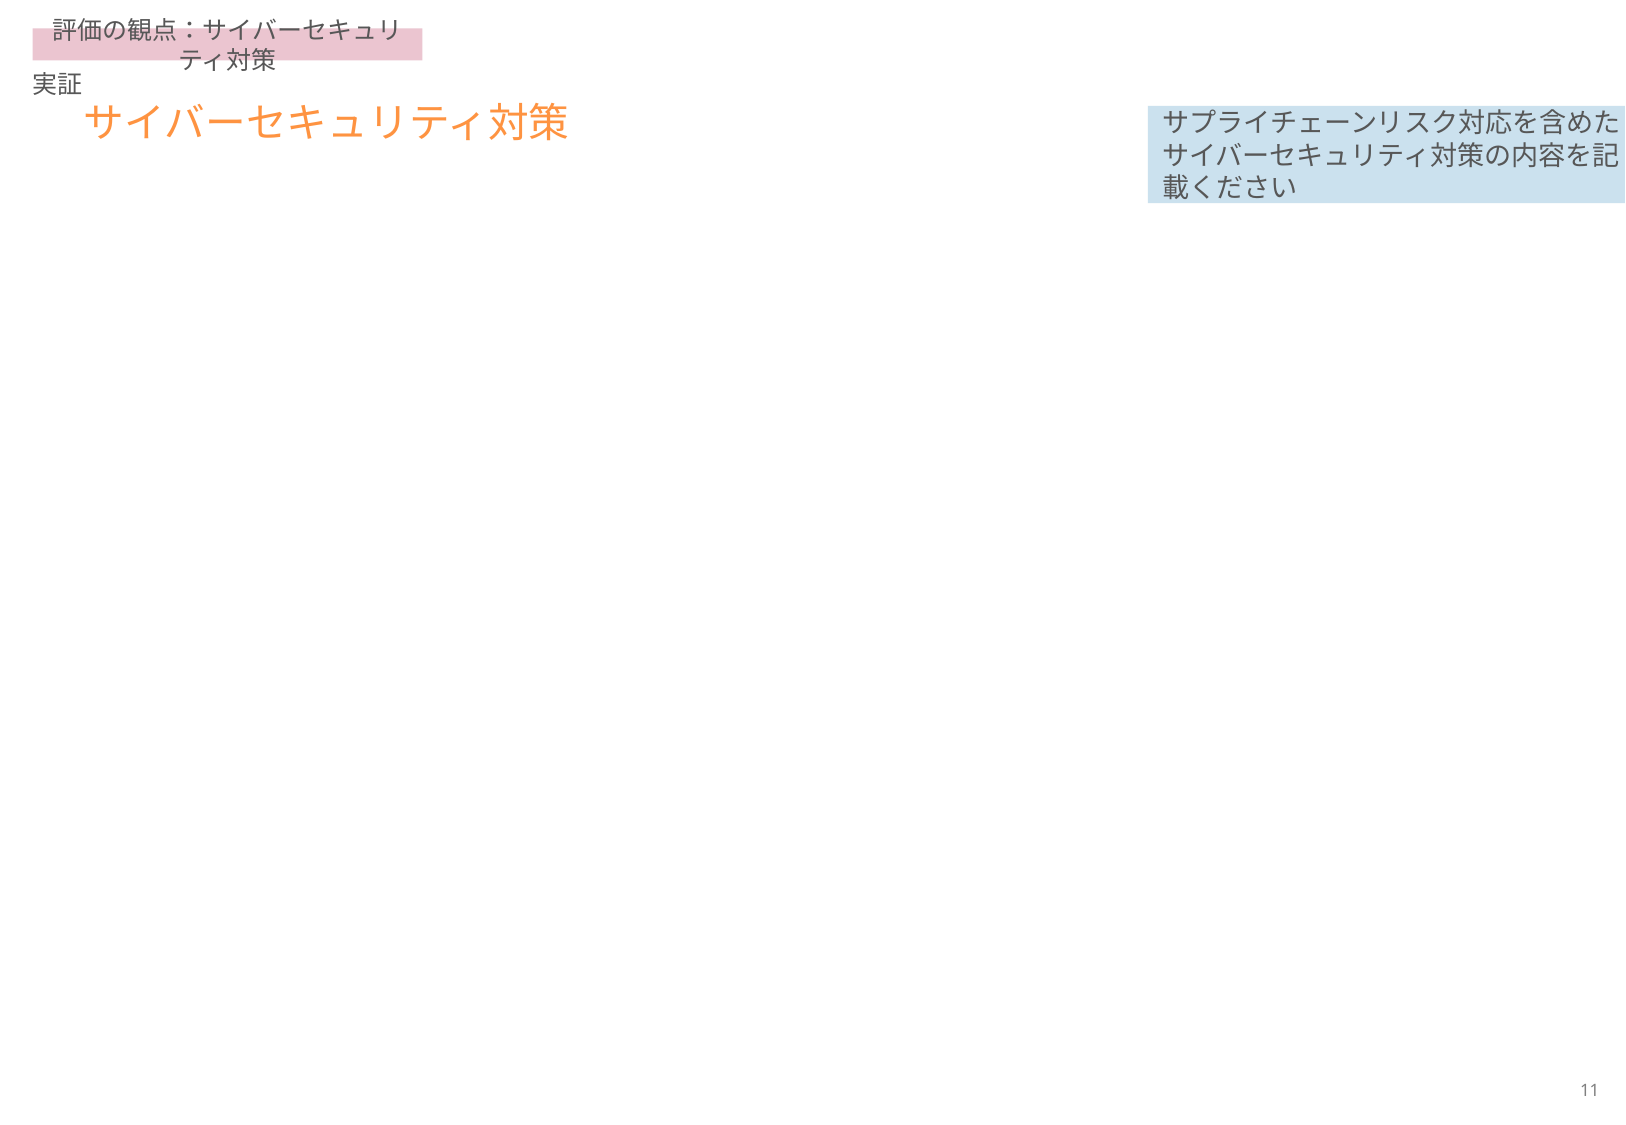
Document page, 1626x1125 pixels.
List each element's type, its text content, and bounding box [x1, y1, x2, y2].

text_box サプライチェーンリスク対応を含めたサイバーセキュリティ対策の内容を記載ください [1147, 105, 1625, 204]
text_box 実証 [32, 70, 1509, 96]
text_box 評価の観点：サイバーセキュリティ対策 [32, 27, 423, 61]
title サイバーセキュリティ対策 [83, 102, 1542, 147]
